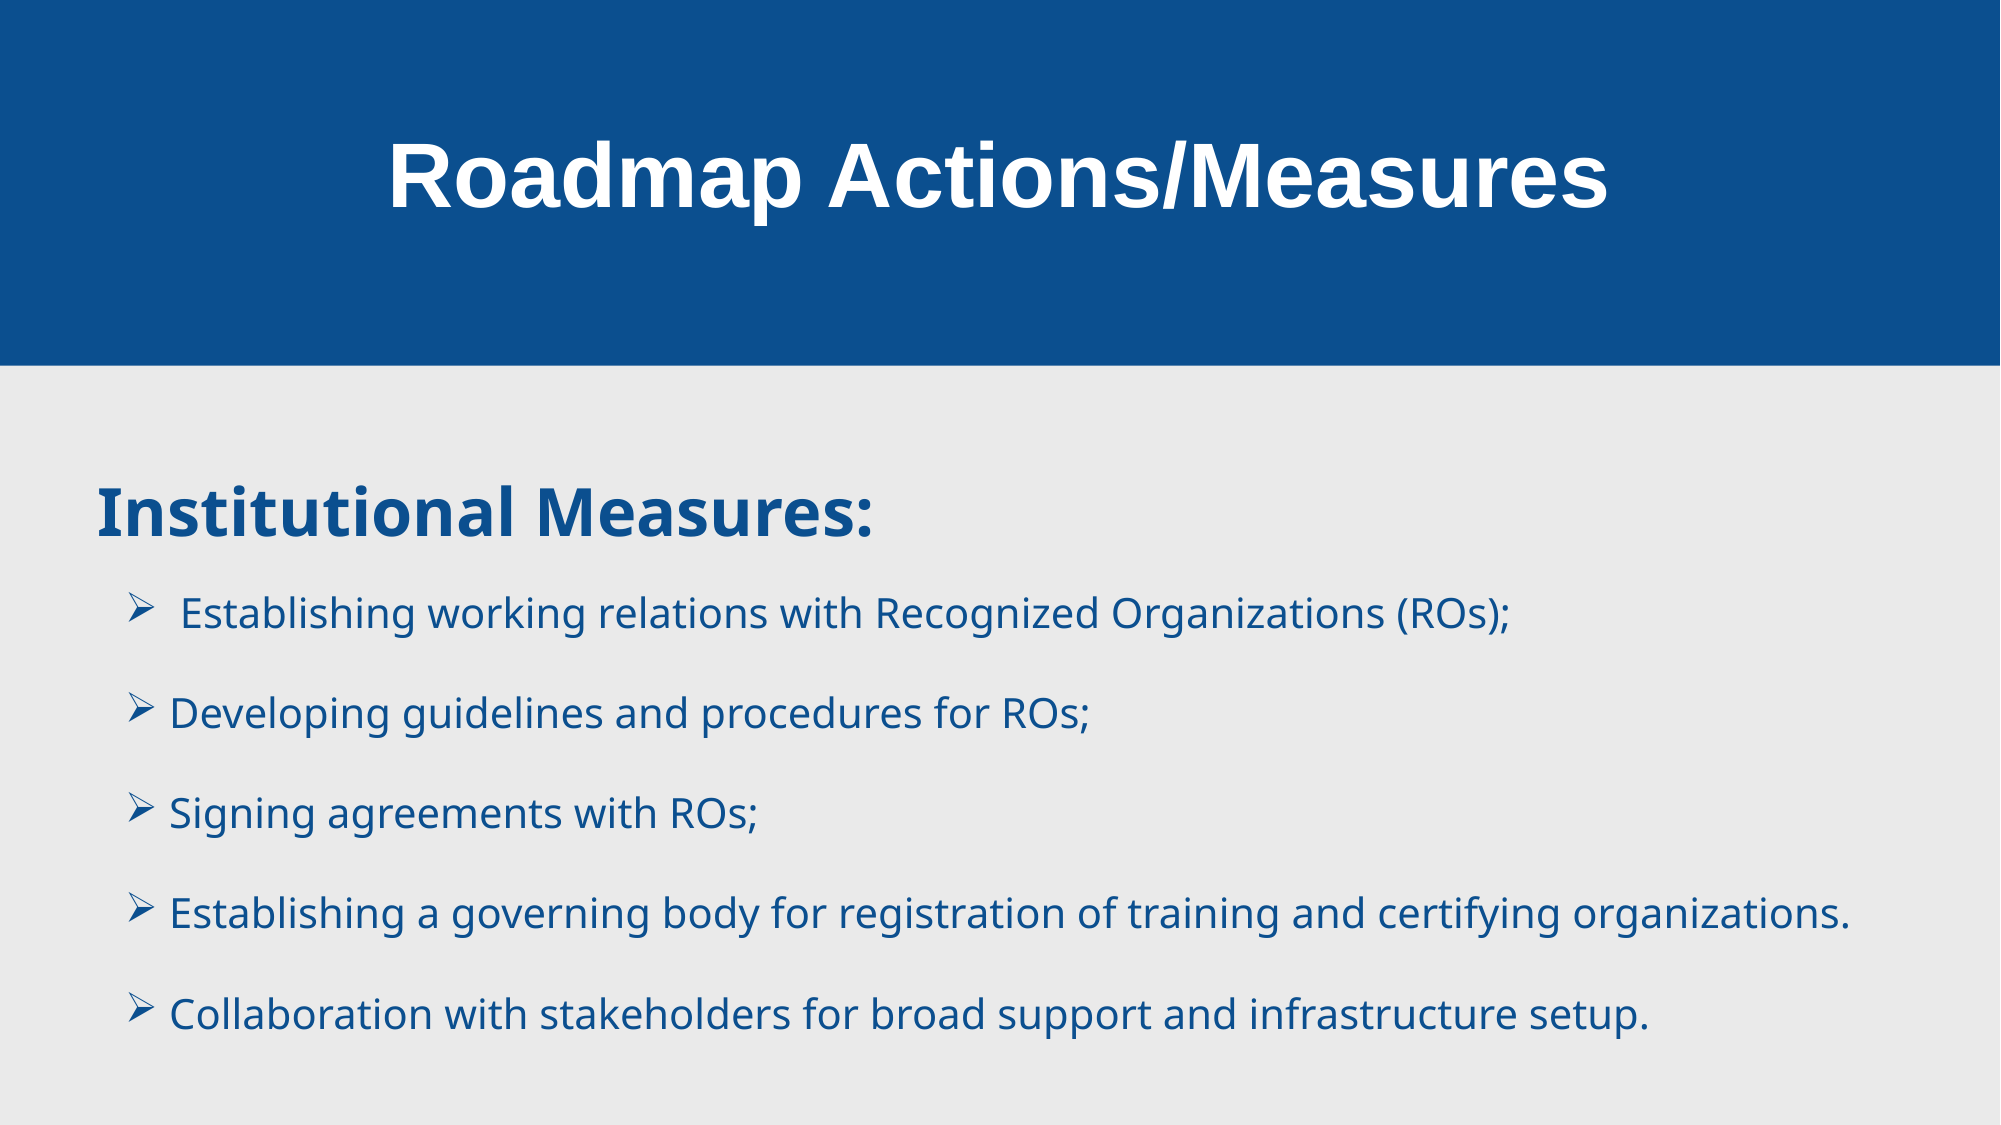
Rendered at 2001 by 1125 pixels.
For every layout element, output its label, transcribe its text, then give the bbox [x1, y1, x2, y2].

text_box Institutional Measures: Establishing working relations with Recognized Organizations (ROs); Developing guidelines and procedures for ROs; Signing agreements with ROs; Establishing a governing body for registration of training and certifying organizations. Collaboration with stakeholders for broad support and infrastructure setup. [82, 422, 1962, 1045]
text_box Roadmap Actions/Measures [104, 150, 1896, 227]
text_box [0, 364, 2000, 1125]
